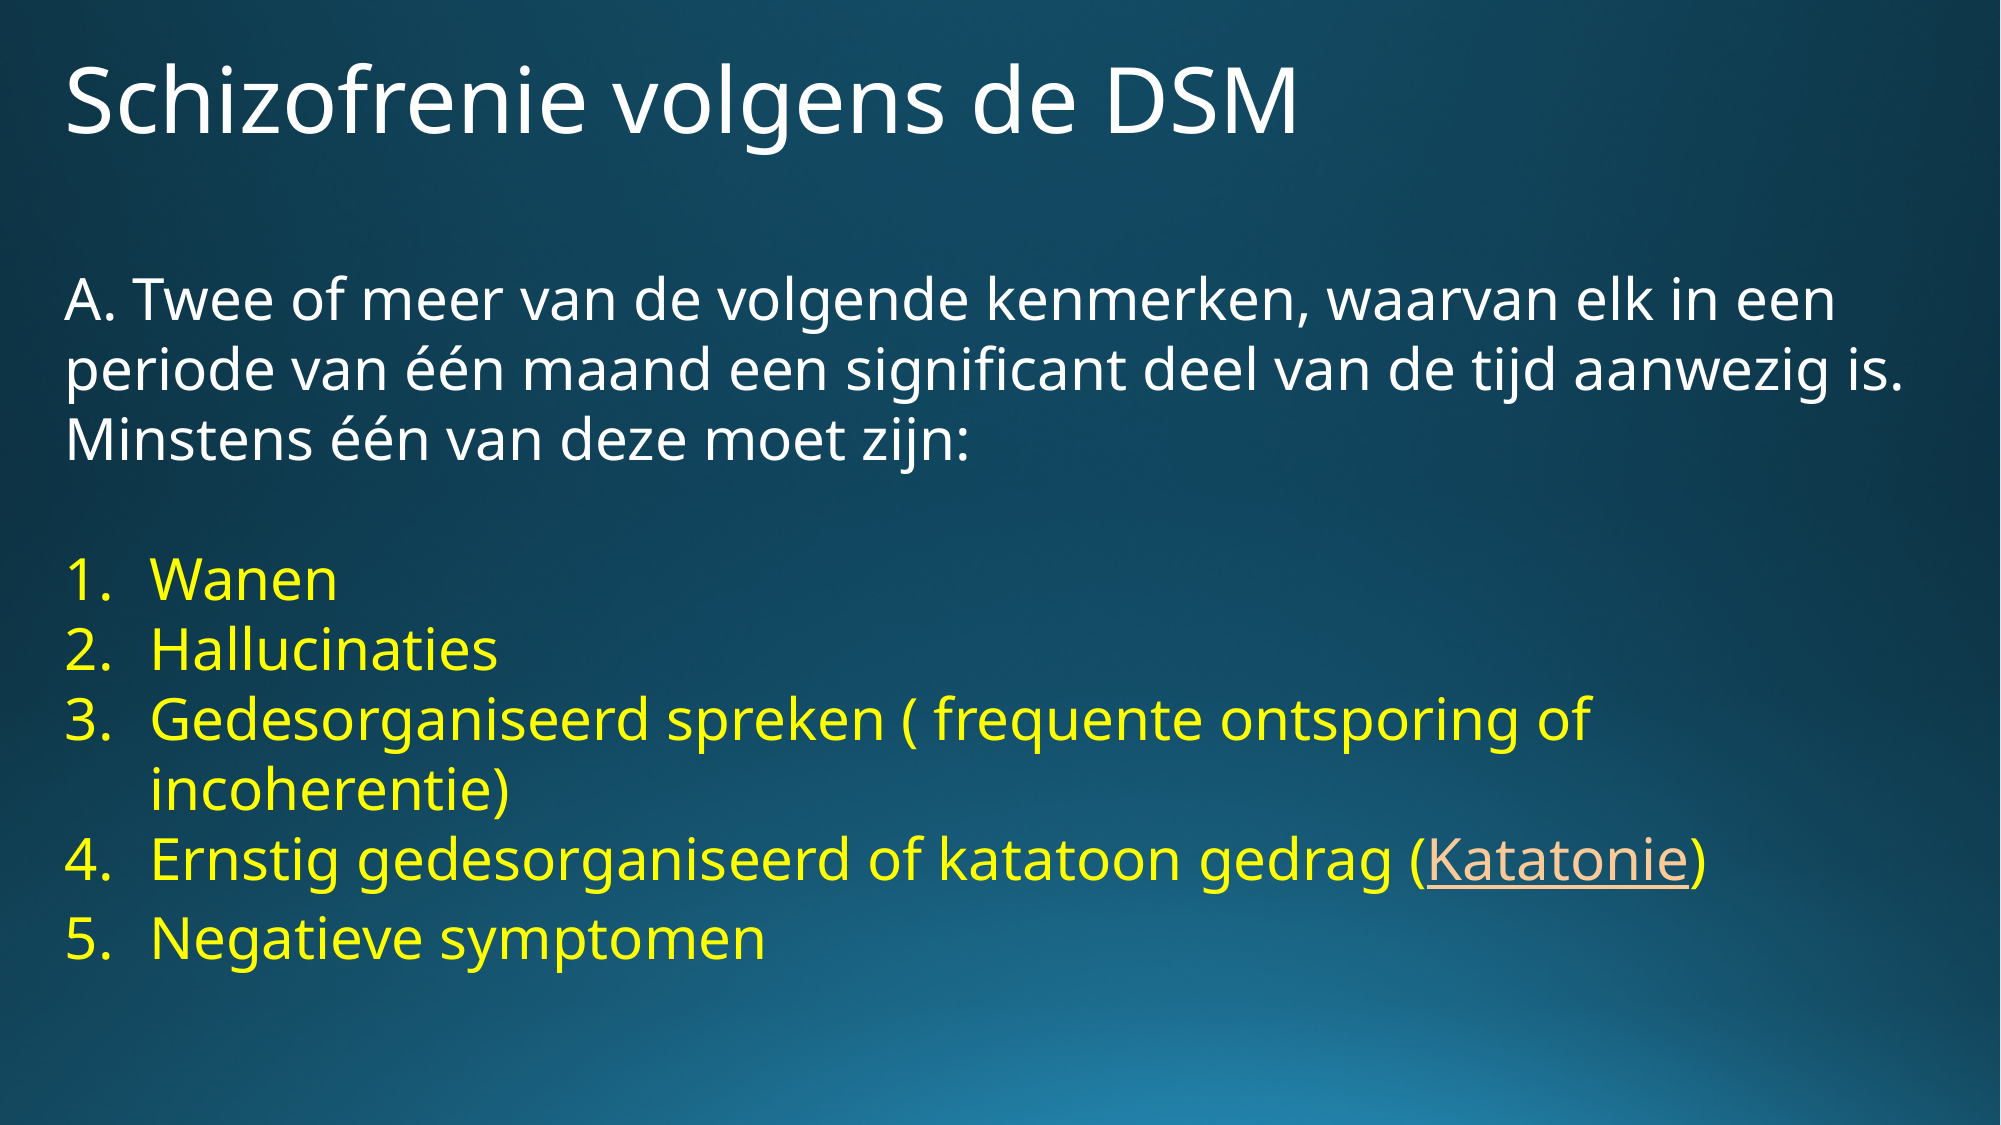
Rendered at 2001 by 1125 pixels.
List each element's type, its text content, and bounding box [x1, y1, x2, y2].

picture [0, 0, 2001, 1125]
text_box Schizofrenie volgens de DSM A. Twee of meer van de volgende kenmerken, waarvan elk in een periode van één maand een significant deel van de tijd aanwezig is. Minstens één van deze moet zijn: Wanen Hallucinaties Gedesorganiseerd spreken ( frequente ontsporing of incoherentie) Ernstig gedesorganiseerd of katatoon gedrag (Katatonie) Negatieve symptomen [50, 35, 1950, 979]
